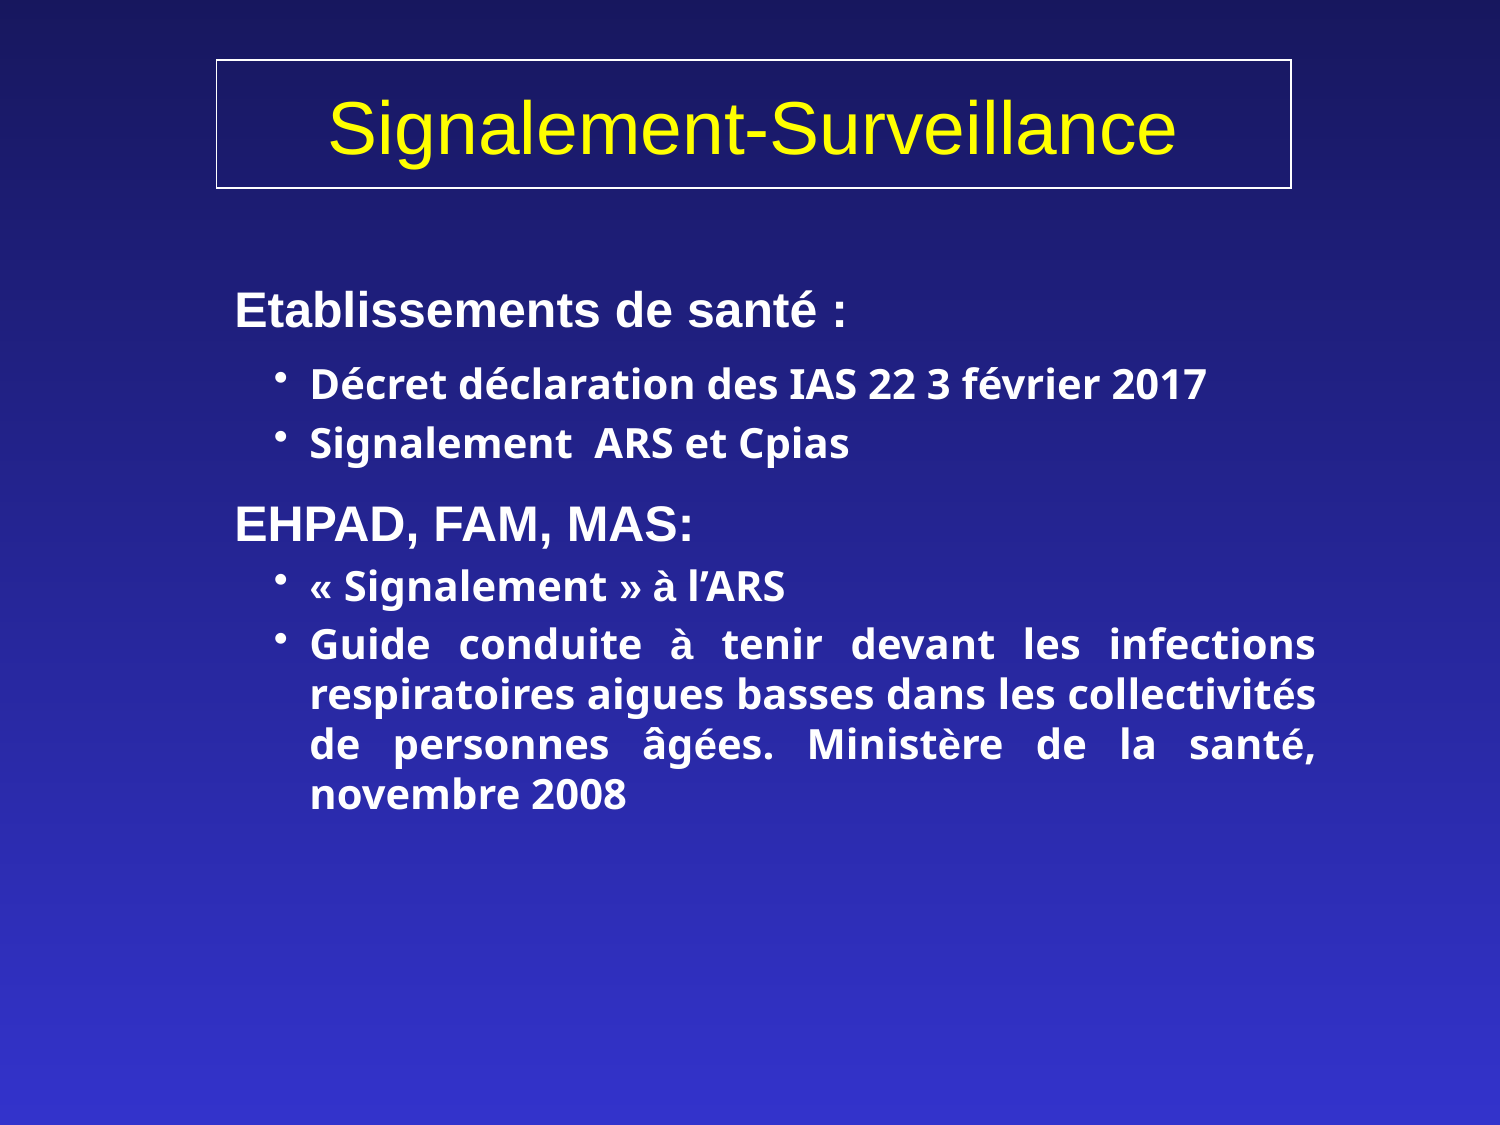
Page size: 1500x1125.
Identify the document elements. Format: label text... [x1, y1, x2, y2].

title Signalement-Surveillance [216, 59, 1292, 189]
text_box Etablissements de santé : Décret déclaration des IAS 22 3 février 2017 Signalement ARS et Cpias EHPAD, FAM, MAS: « Signalement » à l’ARS Guide conduite à tenir devant les infections respiratoires aigues basses dans les collectivités de personnes âgées. Ministère de la santé, novembre 2008 [219, 269, 1331, 897]
